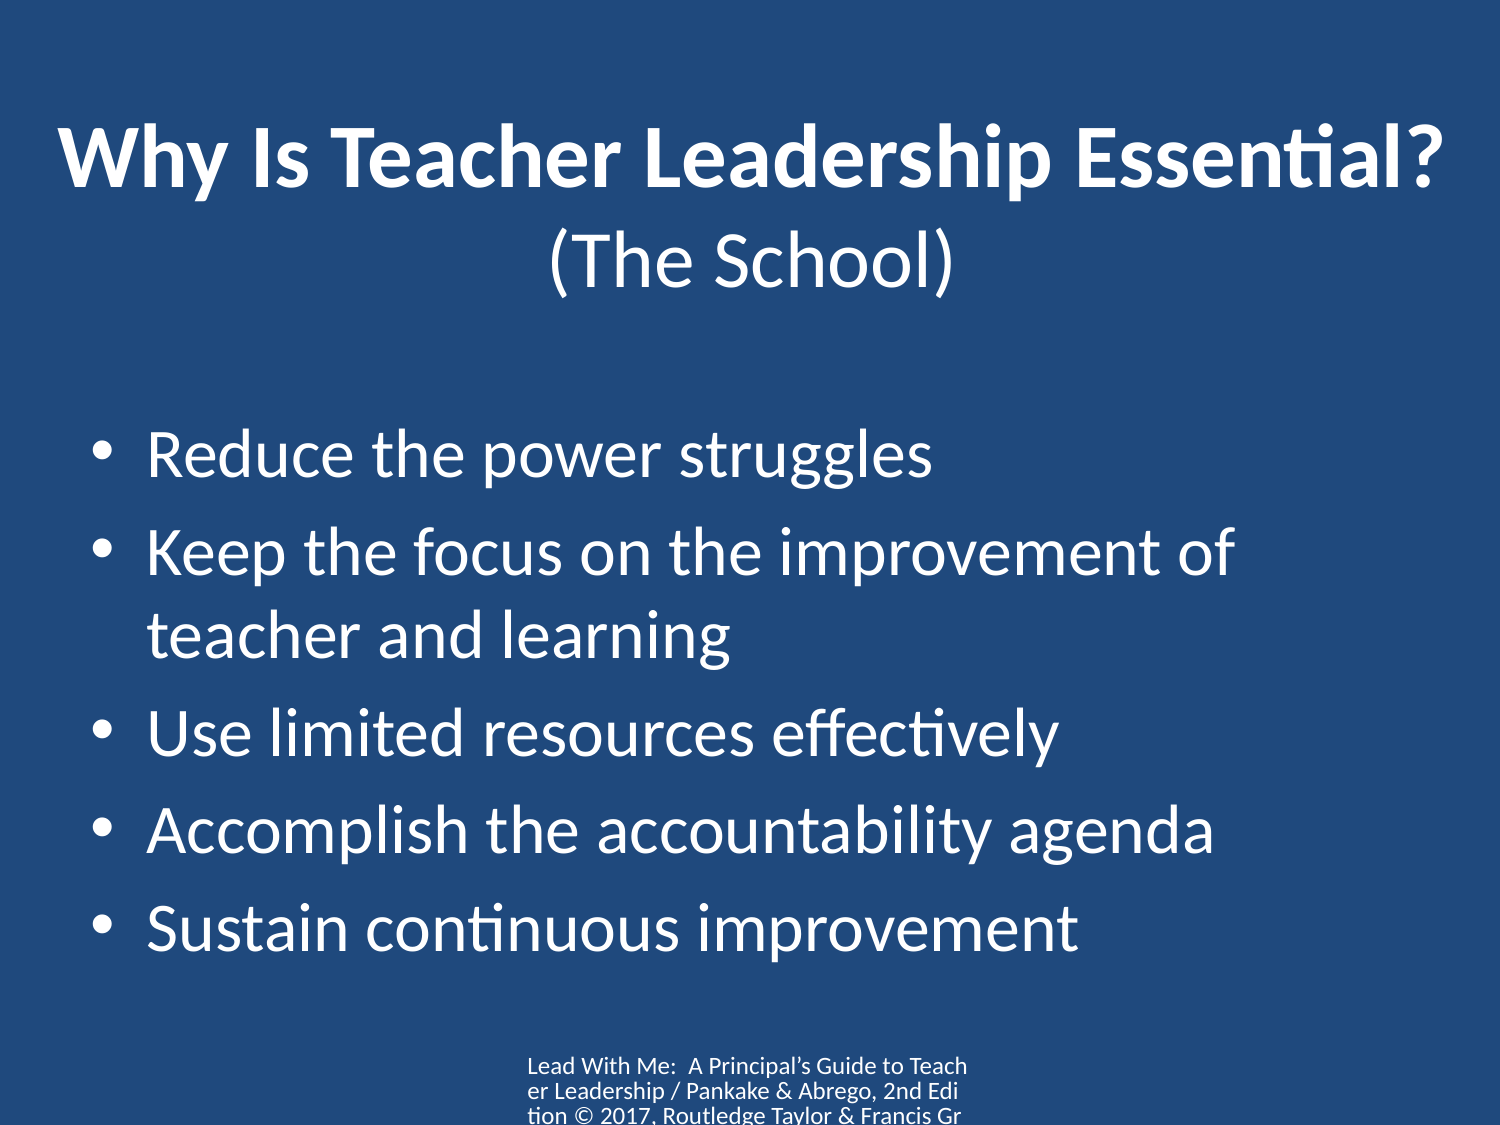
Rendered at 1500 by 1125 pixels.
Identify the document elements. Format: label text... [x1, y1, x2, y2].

title Why Is Teacher Leadership Essential? (The School) [38, 75, 1467, 327]
list Reduce the power struggles Keep the focus on the improvement of teacher and learning Use limited resources effectively Accomplish the accountability agenda Sustain continuous improvement [75, 400, 1425, 974]
footer Lead With Me: A Principal’s Guide to Teacher Leadership / Pankake & Abrego, 2nd Edition © 2017, Routledge Taylor & Francis Group [512, 1034, 988, 1095]
